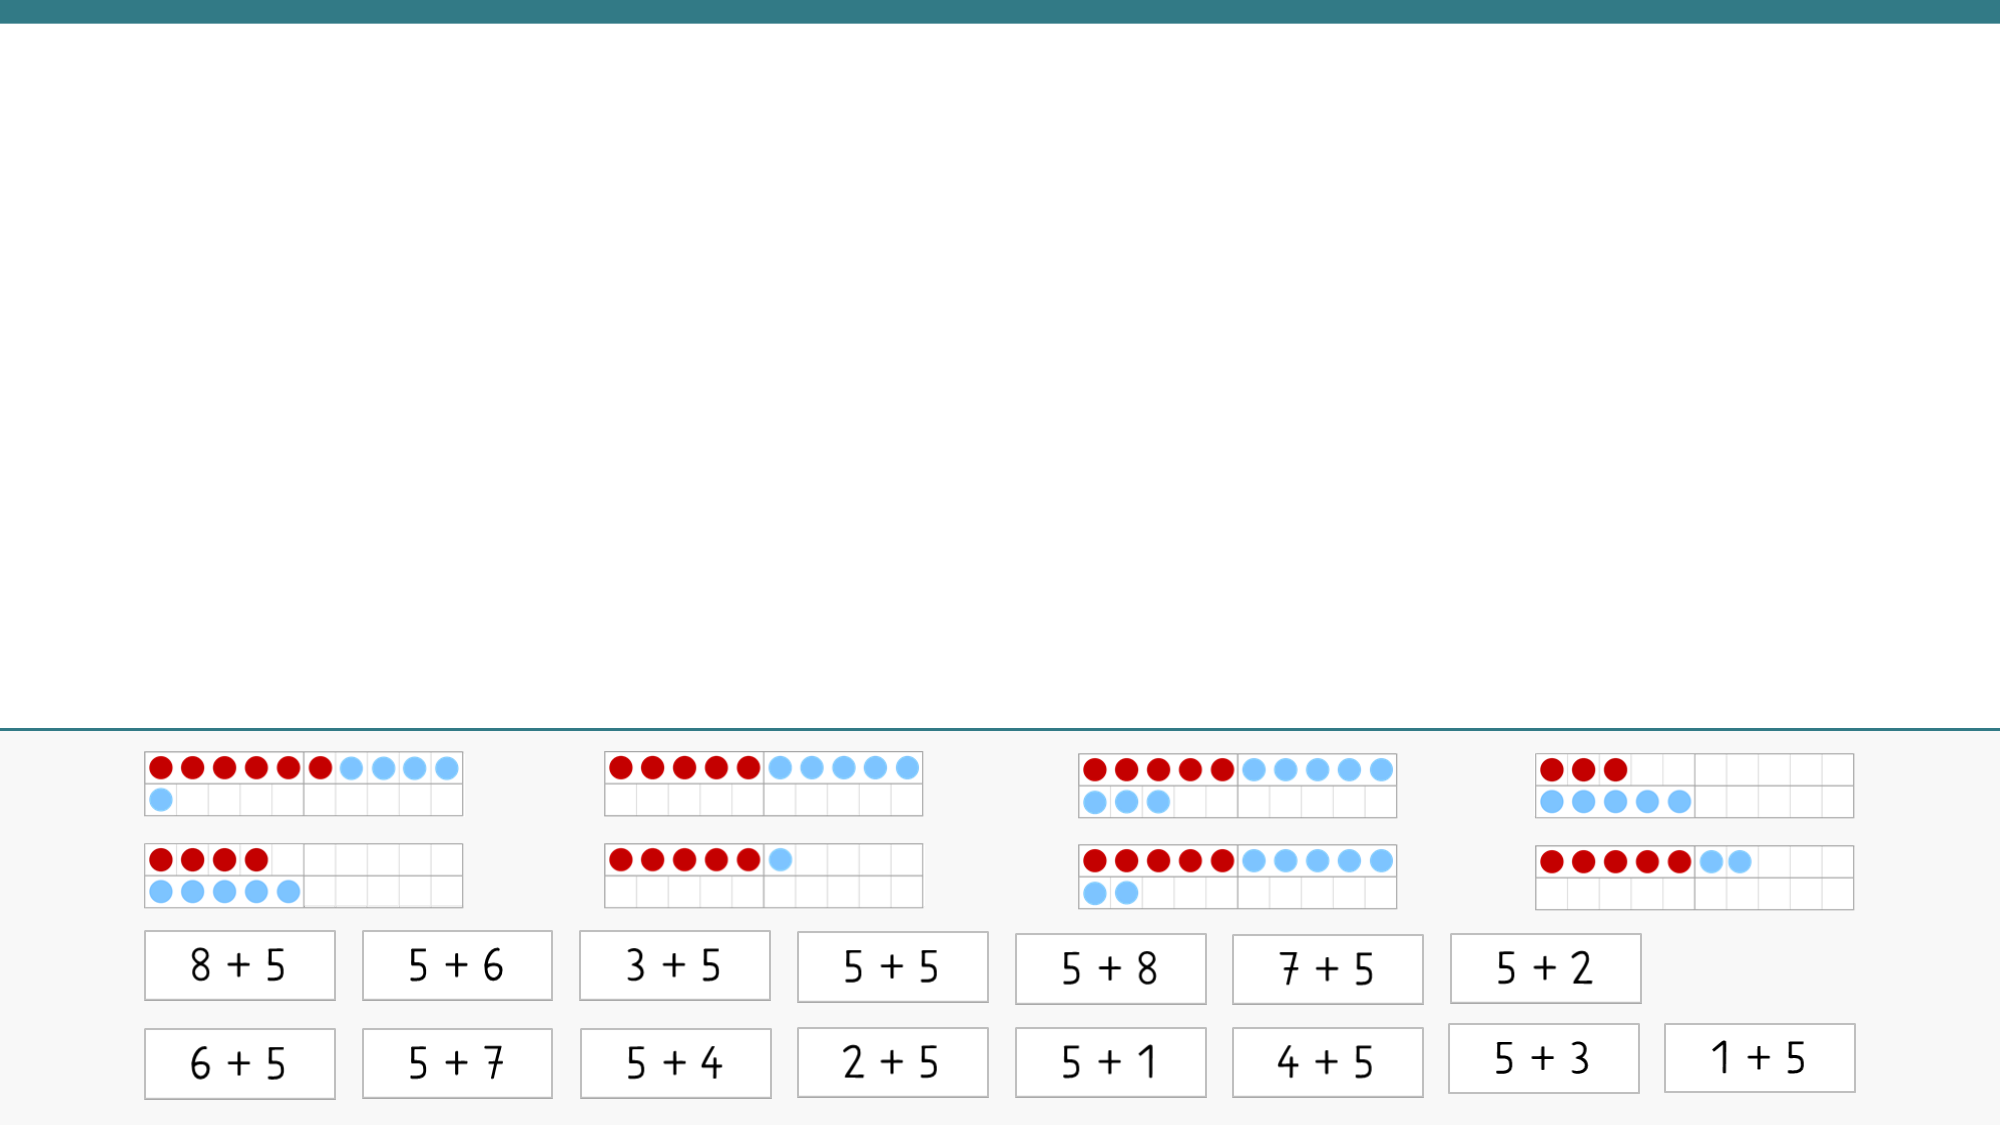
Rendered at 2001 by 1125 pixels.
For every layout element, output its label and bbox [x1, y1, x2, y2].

picture [1078, 844, 1398, 910]
picture [1014, 932, 1207, 1023]
picture [1014, 1027, 1207, 1117]
picture [143, 843, 464, 909]
picture [361, 1028, 554, 1118]
picture [1534, 752, 1856, 819]
picture [580, 1028, 772, 1118]
picture [796, 1027, 989, 1117]
picture [143, 751, 465, 817]
picture [1231, 933, 1424, 1024]
picture [361, 930, 554, 1020]
picture [1231, 1027, 1424, 1117]
picture [1664, 1022, 1857, 1113]
picture [579, 930, 772, 1020]
picture [796, 931, 989, 1022]
picture [1535, 845, 1856, 911]
picture [143, 930, 336, 1020]
picture [603, 843, 925, 909]
picture [1078, 752, 1398, 819]
picture [604, 751, 924, 817]
picture [1448, 932, 1642, 1113]
picture [143, 1028, 336, 1118]
